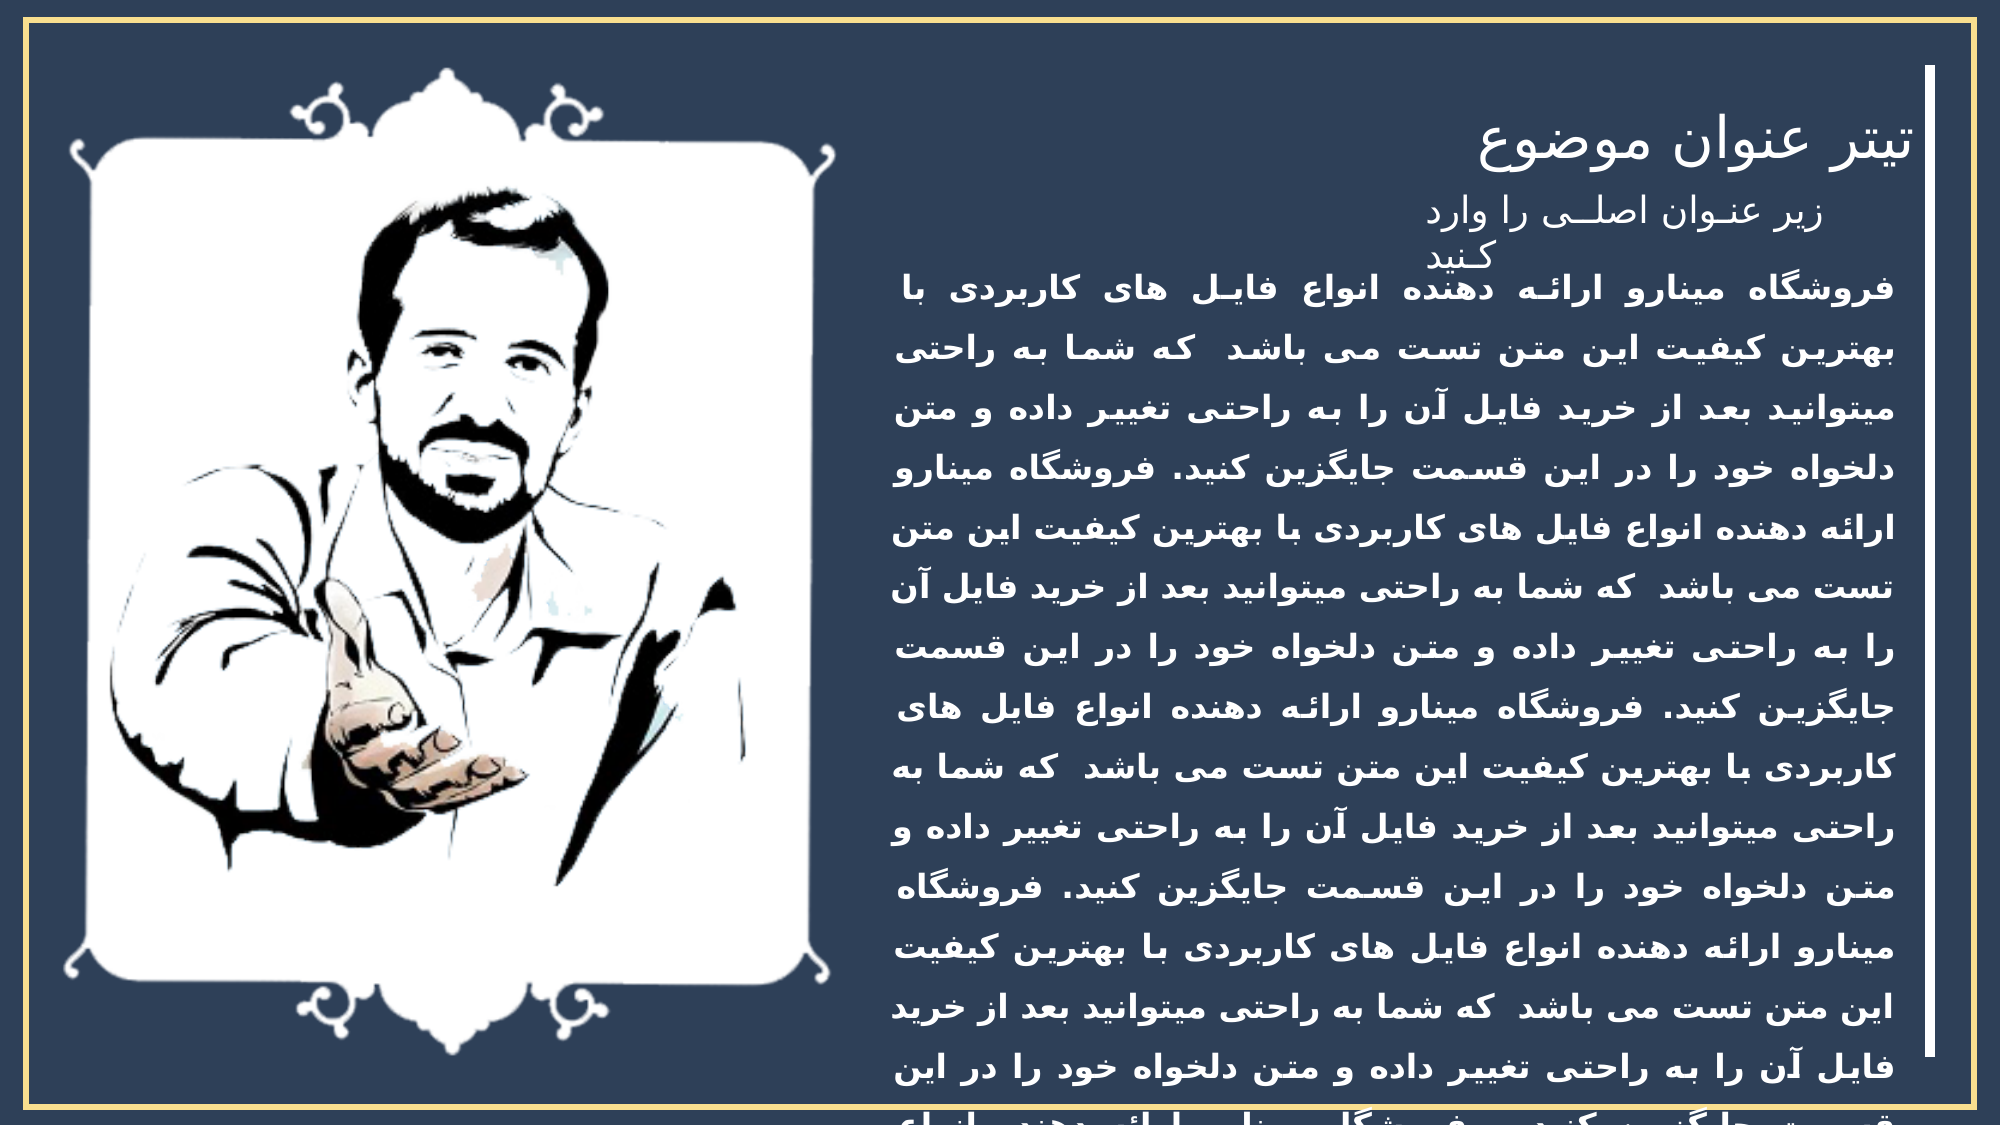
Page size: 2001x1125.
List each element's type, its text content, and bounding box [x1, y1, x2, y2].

text_box زیر عنـوان اصلــی را وارد کـنید [1410, 178, 1463, 238]
picture [0, 43, 890, 1125]
text_box فروشگاه مینارو ارائه دهنده انواع فایل های کاربردی با بهترین کیفیت این متن تست می باشد که شما به راحتی میتوانید بعد از خرید فایل آن را به راحتی تغییر داده و متن دلخواه خود را در این قسمت جایگزین کنید. فروشگاه مینارو ارائه دهنده انواع فایل های کاربردی با بهترین کیفیت این متن تست می باشد که شما به راحتی میتوانید بعد از خرید فایل آن را به راحتی تغییر داده و متن دلخواه خود را در این قسمت جایگزین کنید. فروشگاه مینارو ارائه دهنده انواع فایل های کاربردی با بهترین کیفیت این متن تست می باشد که شما به راحتی میتوانید بعد از خرید فایل آن را به راحتی تغییر داده و متن دلخواه خود را در این قسمت جایگزین کنید. فروشگاه مینارو ارائه دهنده انواع فایل های کاربردی با بهترین کیفیت این متن تست می باشد که شما به راحتی میتوانید بعد از خرید فایل آن را به راحتی تغییر داده و متن دلخواه خود را در این قسمت جایگزین کنید. . فروشگاه مینارو ارائه دهنده انواع فایل های کاربردی با بهترین کیفیت این متن تست می باشد که شما به راحتی میتوانید بعد از خرید فایل آن را به راحتی تغییر داده و متن دلخواه خود را در این قسمت جایگزین کنید. [890, 238, 1911, 1125]
text_box تیتر عنوان موضوع [1463, 92, 1930, 248]
